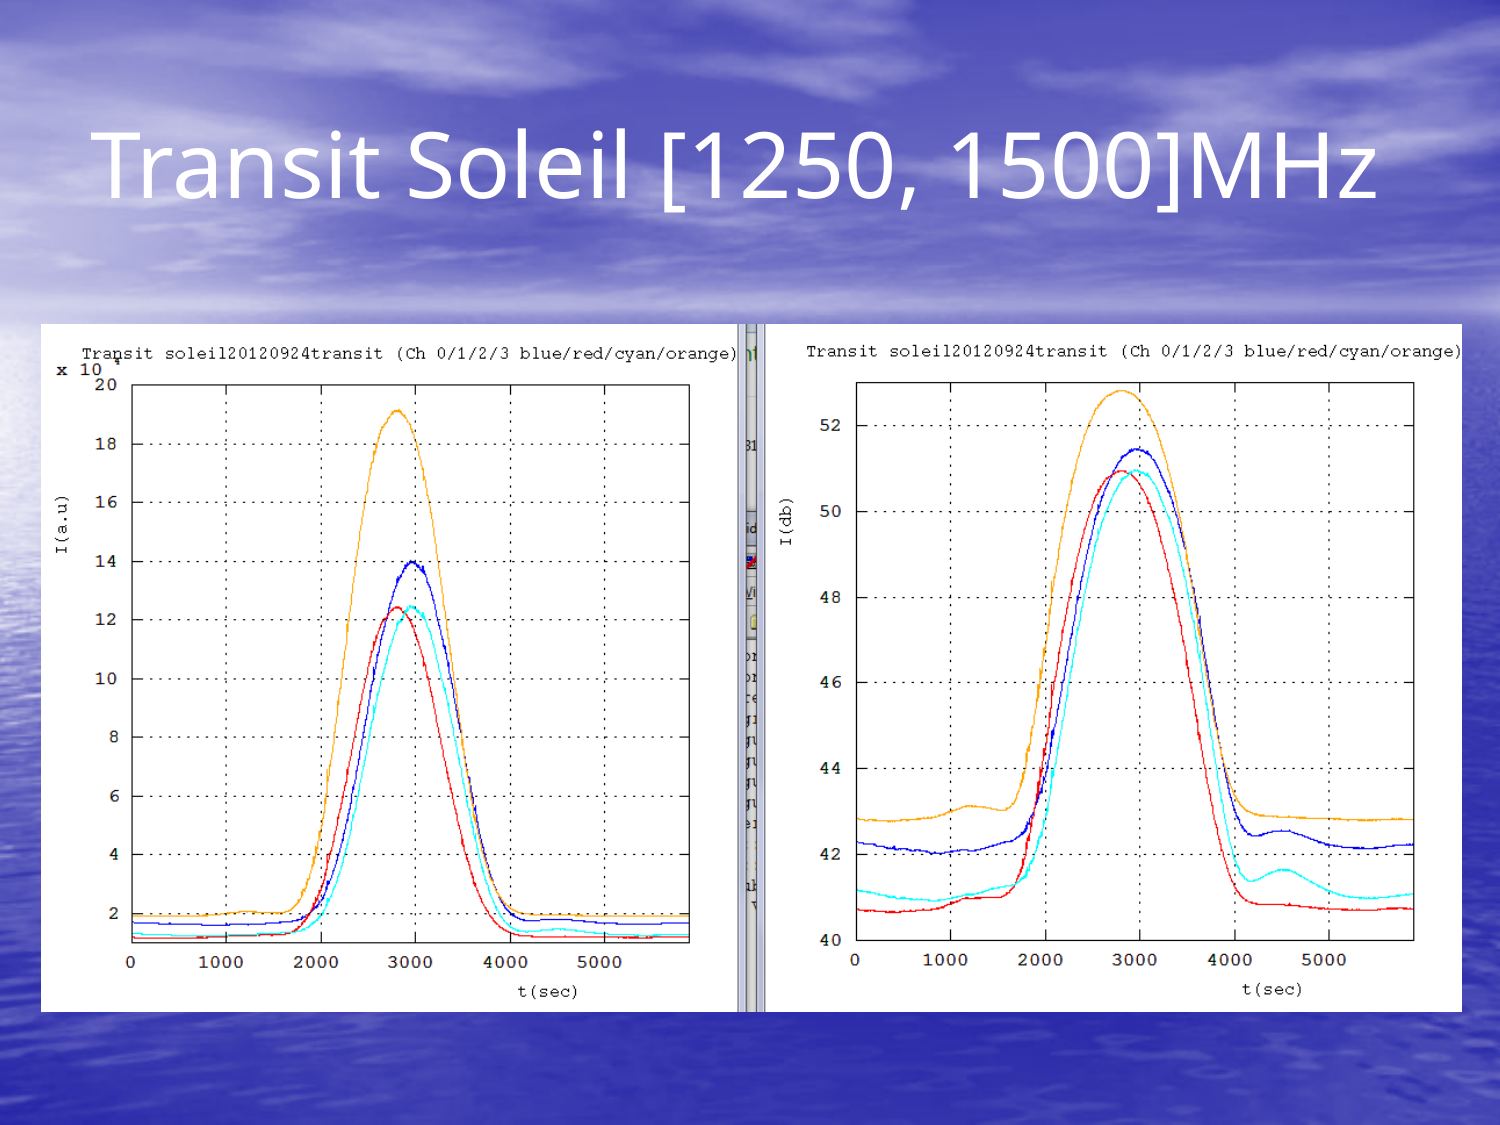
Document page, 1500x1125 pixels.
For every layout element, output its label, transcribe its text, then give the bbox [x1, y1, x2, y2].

title Transit Soleil [1250, 1500]MHz [74, 47, 1426, 276]
picture [41, 324, 1462, 1012]
